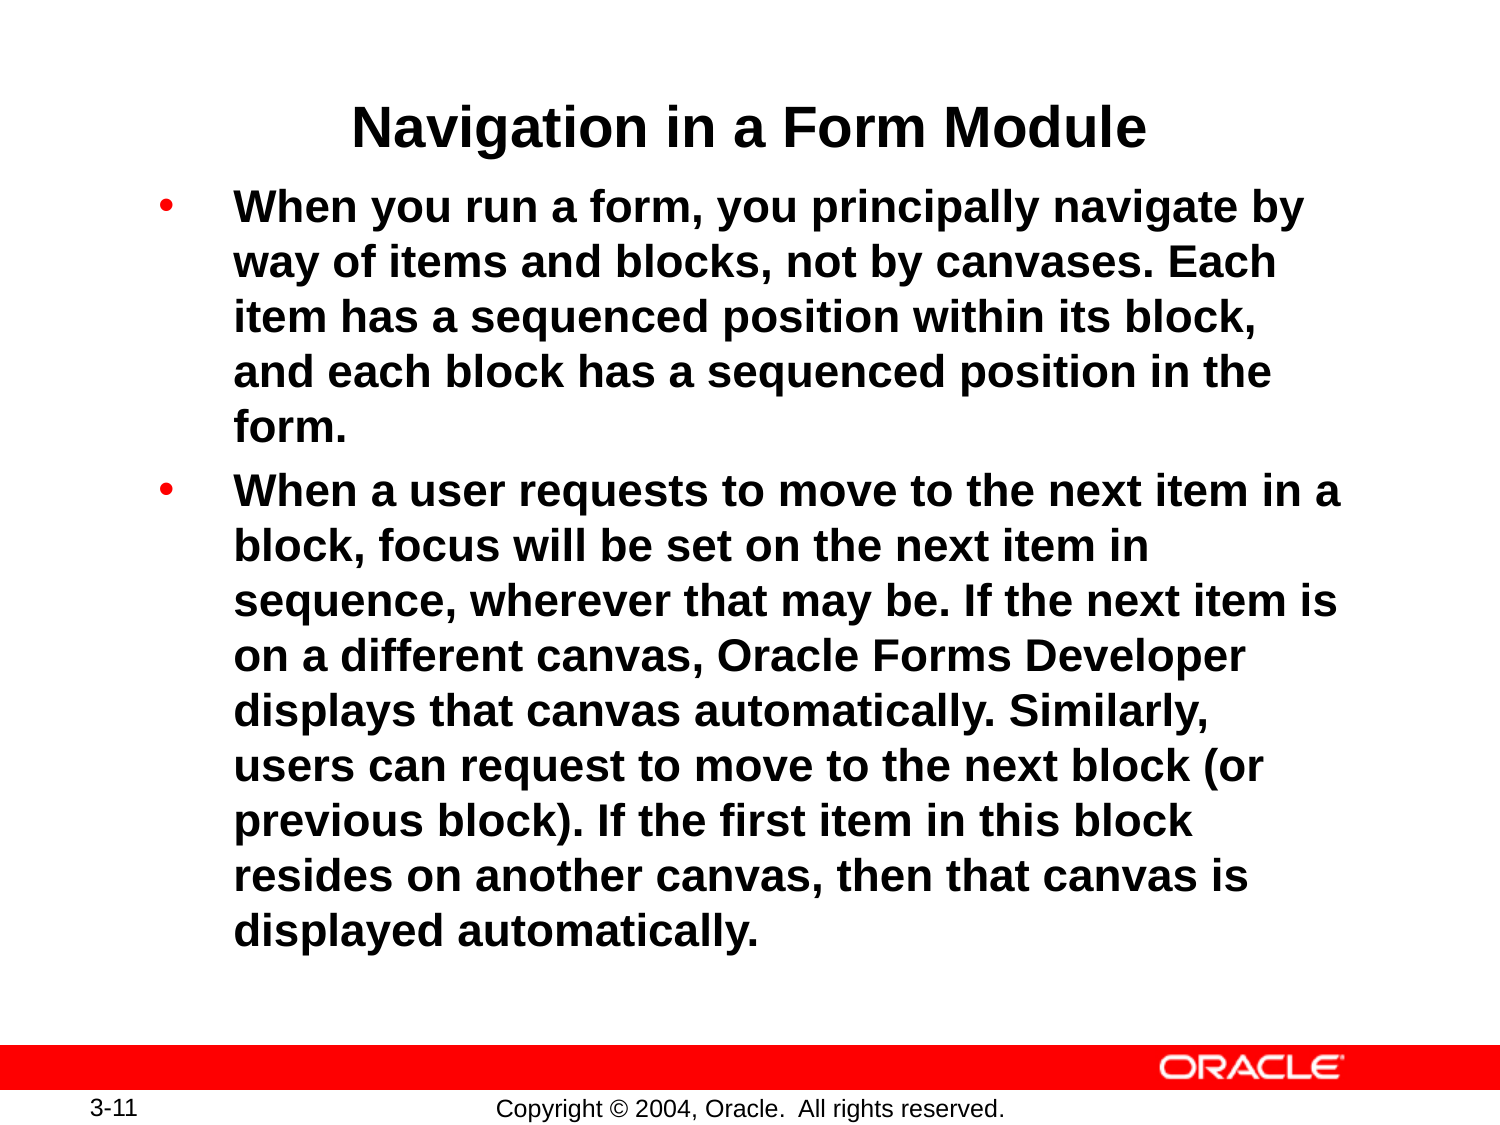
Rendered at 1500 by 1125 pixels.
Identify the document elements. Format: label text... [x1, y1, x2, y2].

list When you run a form, you principally navigate by way of items and blocks, not by canvases. Each item has a sequenced position within its block, and each block has a sequenced position in the form. When a user requests to move to the next item in a block, focus will be set on the next item in sequence, wherever that may be. If the next item is on a different canvas, Oracle Forms Developer displays that canvas automatically. Similarly, users can request to move to the next block (or previous block). If the first item in this block resides on another canvas, then that canvas is displayed automatically. [137, 174, 1347, 969]
title Navigation in a Form Module [149, 87, 1351, 232]
